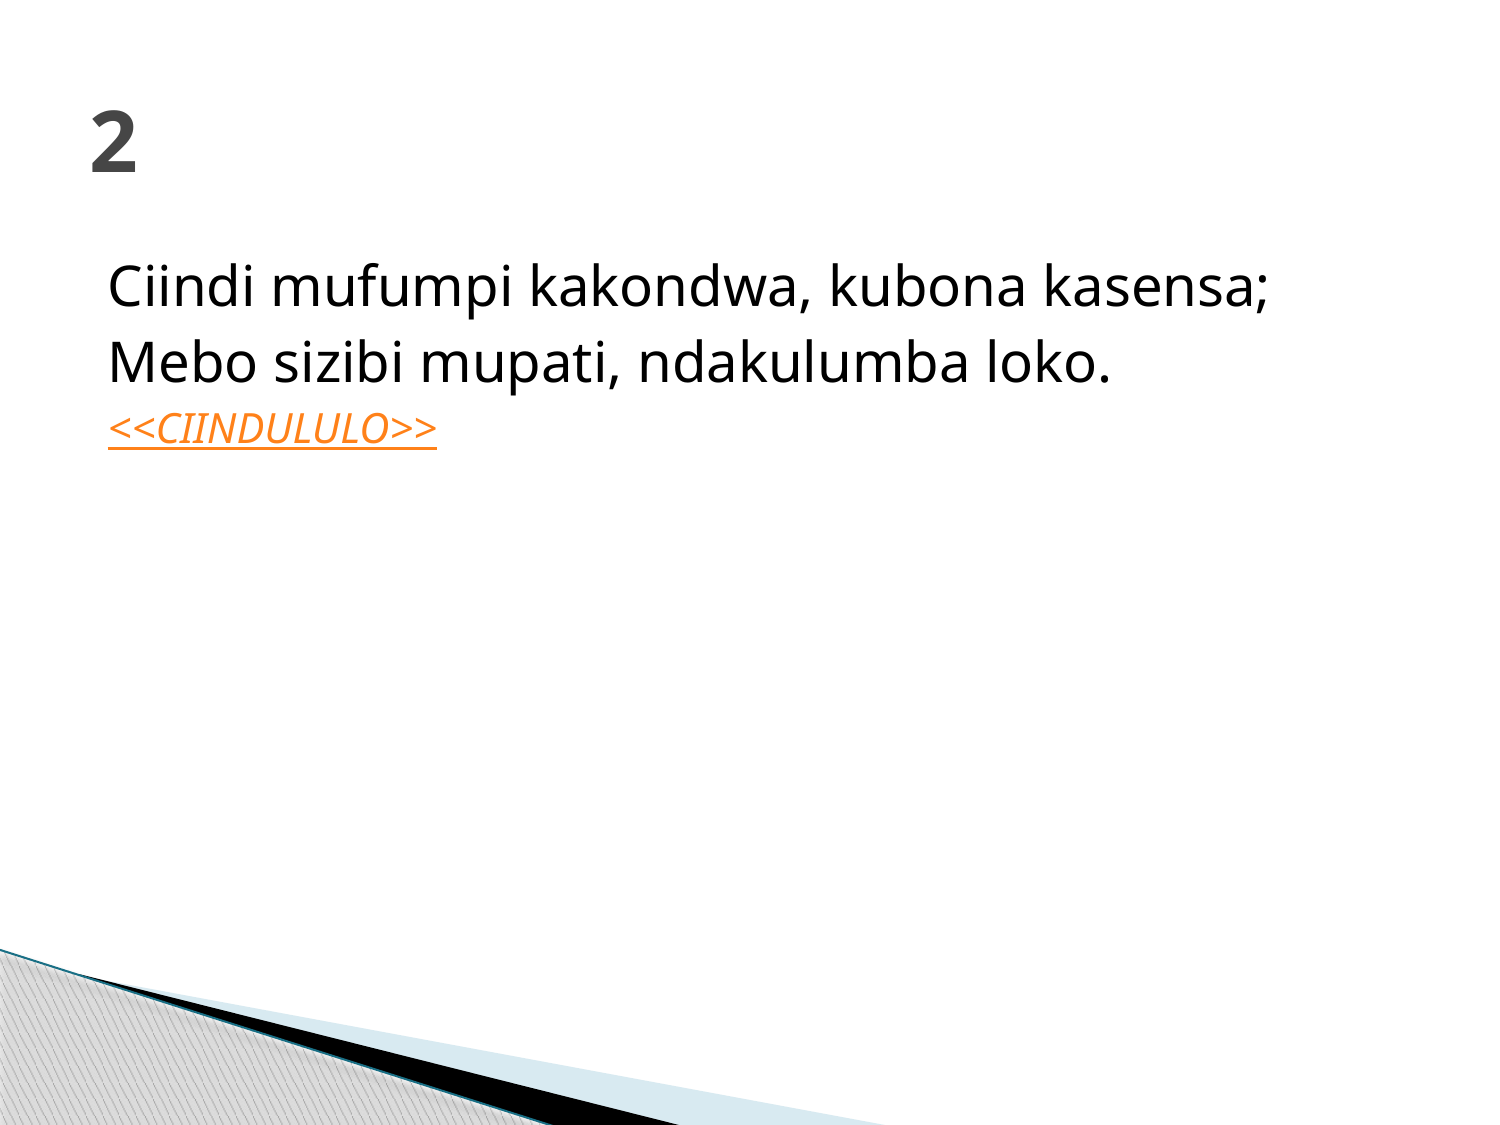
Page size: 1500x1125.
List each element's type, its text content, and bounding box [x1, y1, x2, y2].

list Ciindi mufumpi kakondwa, kubona kasensa; Mebo sizibi mupati, ndakulumba loko. <<CIINDULULO>> [75, 243, 1425, 986]
title 2 [75, 45, 1425, 233]
